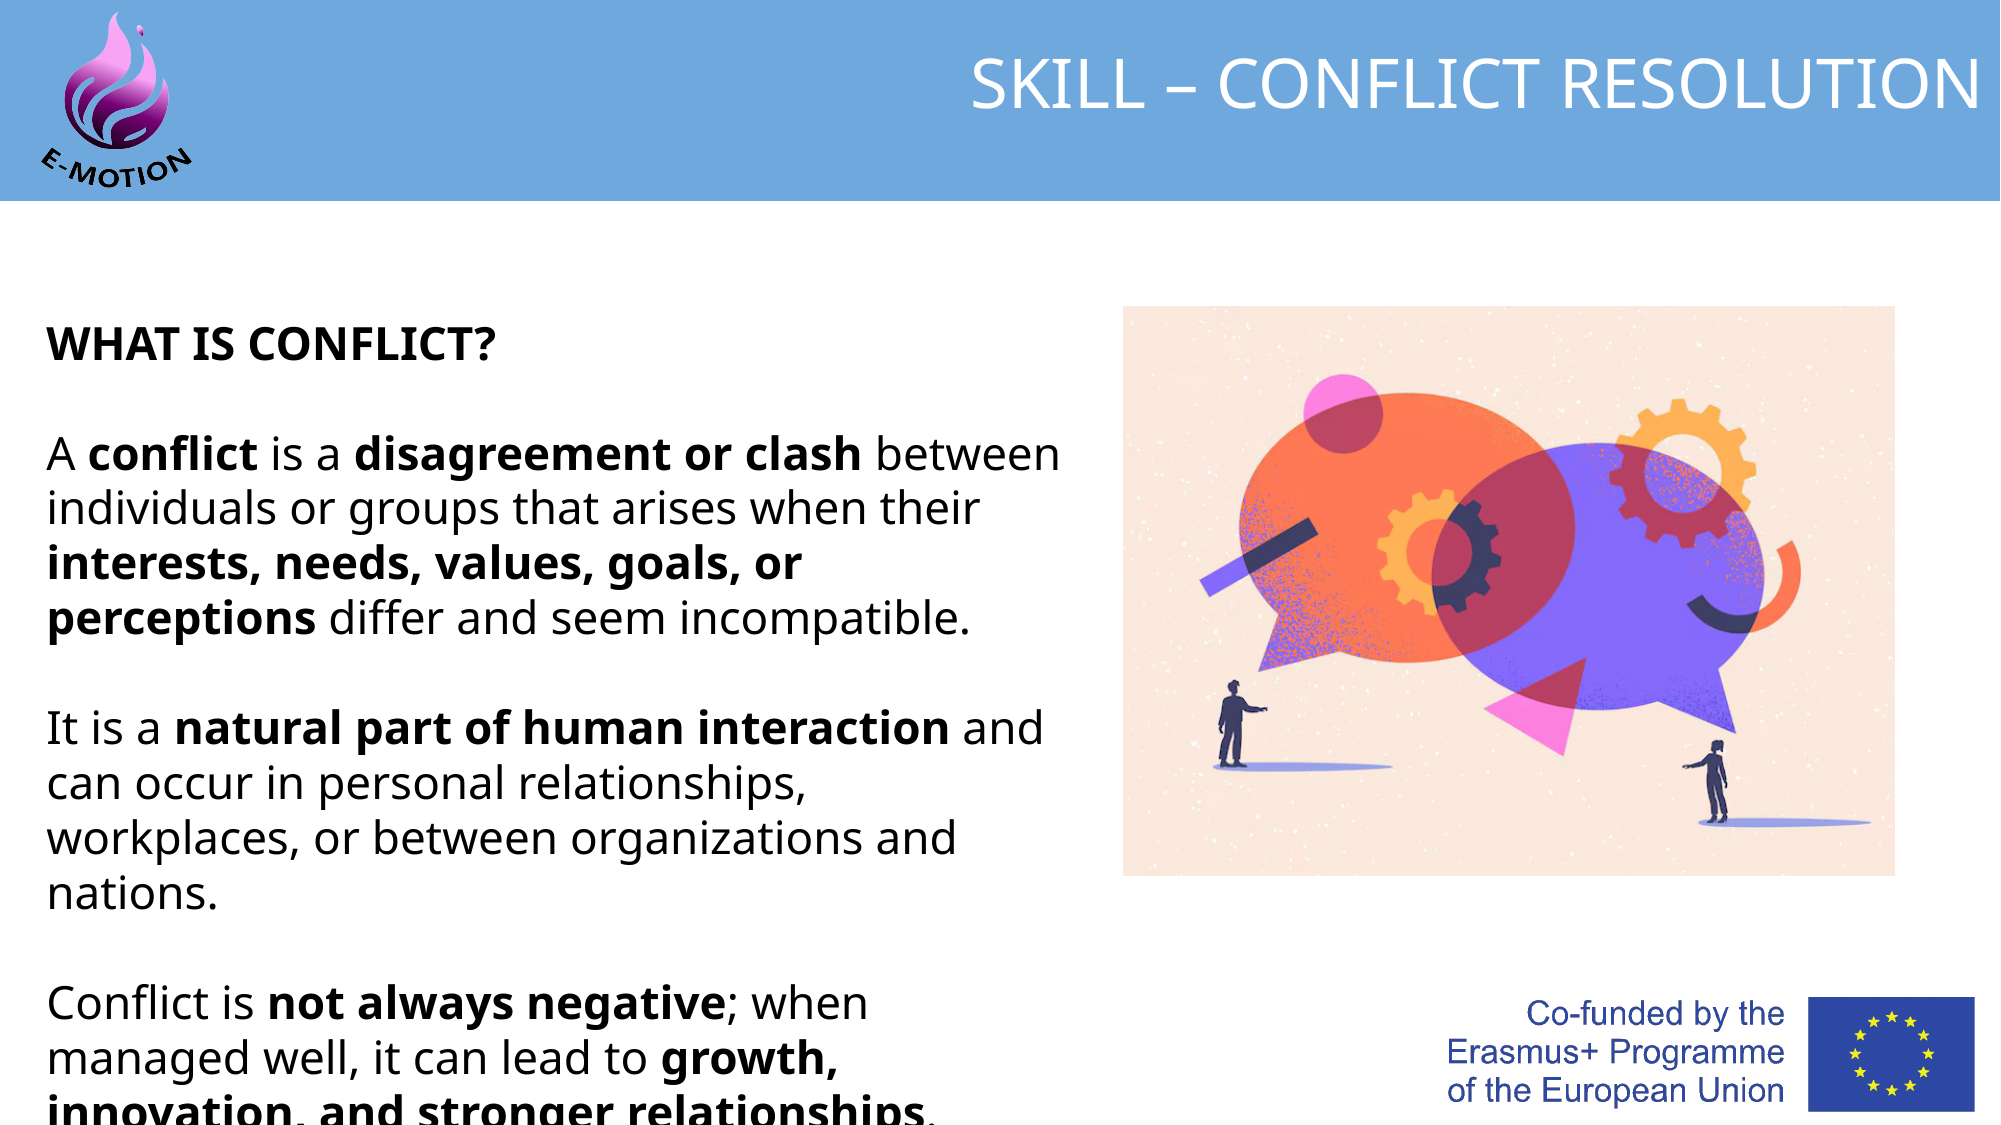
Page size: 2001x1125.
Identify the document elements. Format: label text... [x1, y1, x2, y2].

picture [0, 0, 253, 247]
picture [1396, 995, 1975, 1116]
text_box SKILL – CONFLICT RESOLUTION [548, 31, 2000, 307]
picture [1123, 306, 1895, 876]
text_box WHAT IS CONFLICT? A conflict is a disagreement or clash between individuals or groups that arises when their interests, needs, values, goals, or perceptions differ and seem incompatible. It is a natural part of human interaction and can occur in personal relationships, workplaces, or between organizations and nations. Conflict is not always negative; when managed well, it can lead to growth, innovation, and stronger relationships. [31, 306, 1090, 1125]
